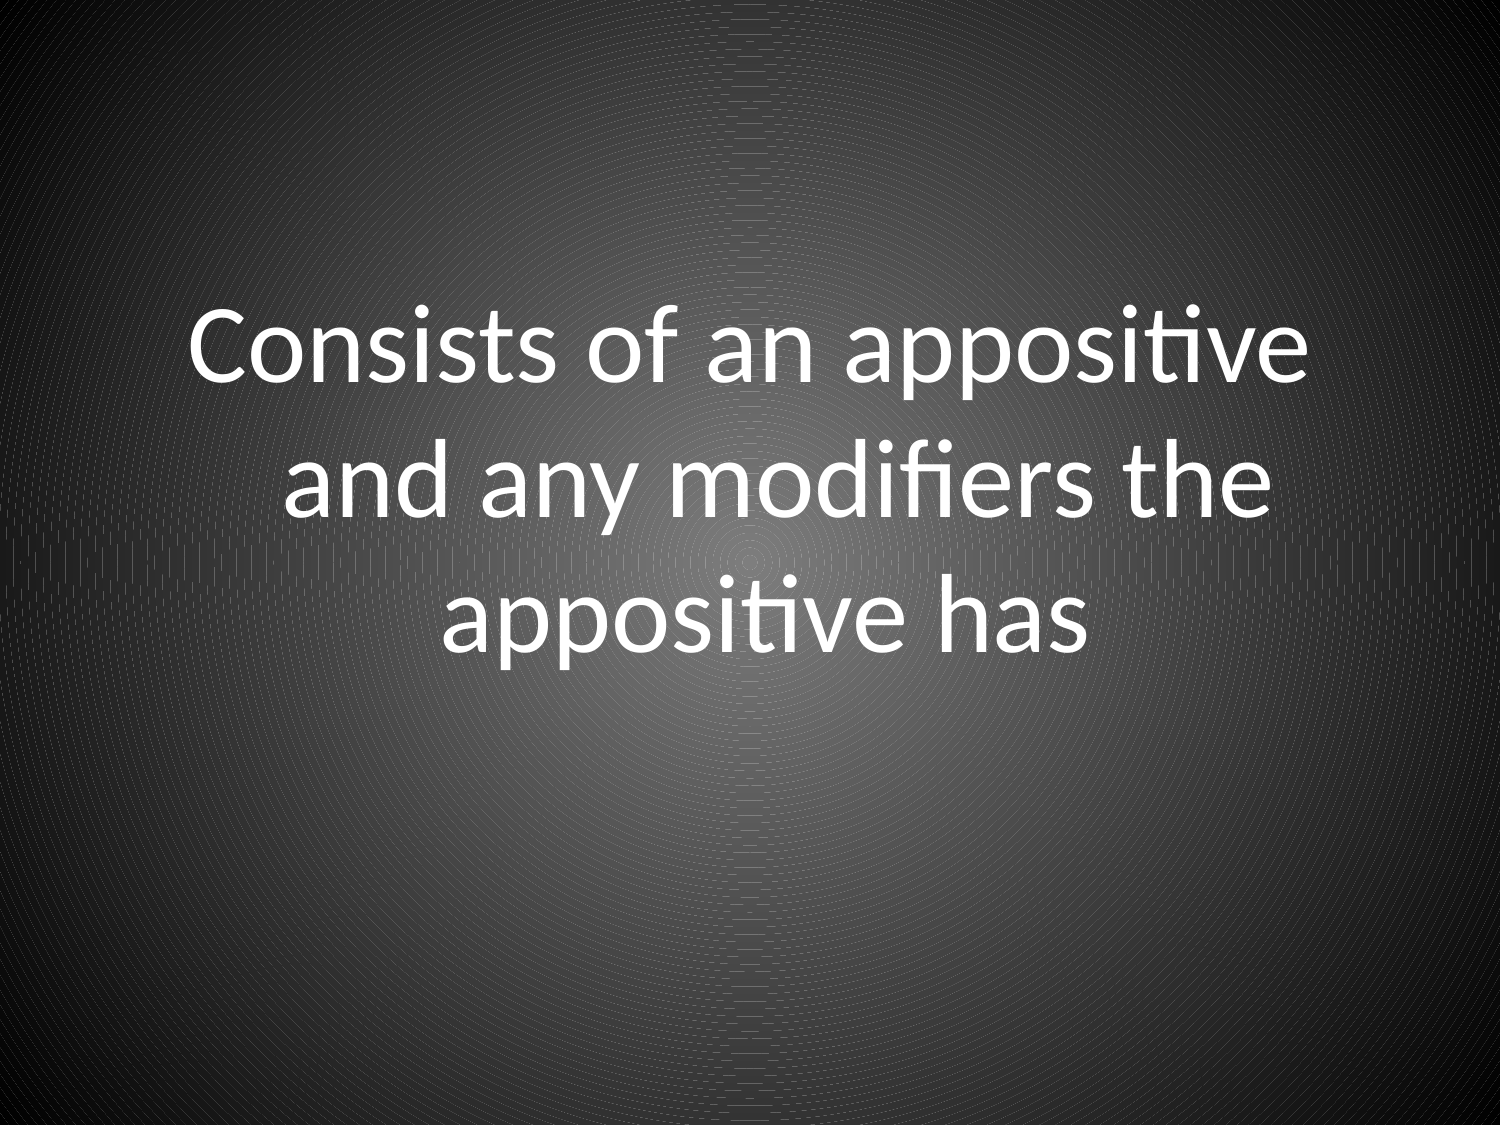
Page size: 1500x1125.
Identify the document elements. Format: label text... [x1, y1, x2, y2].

list Consists of an appositive and any modifiers the appositive has [75, 262, 1425, 1005]
